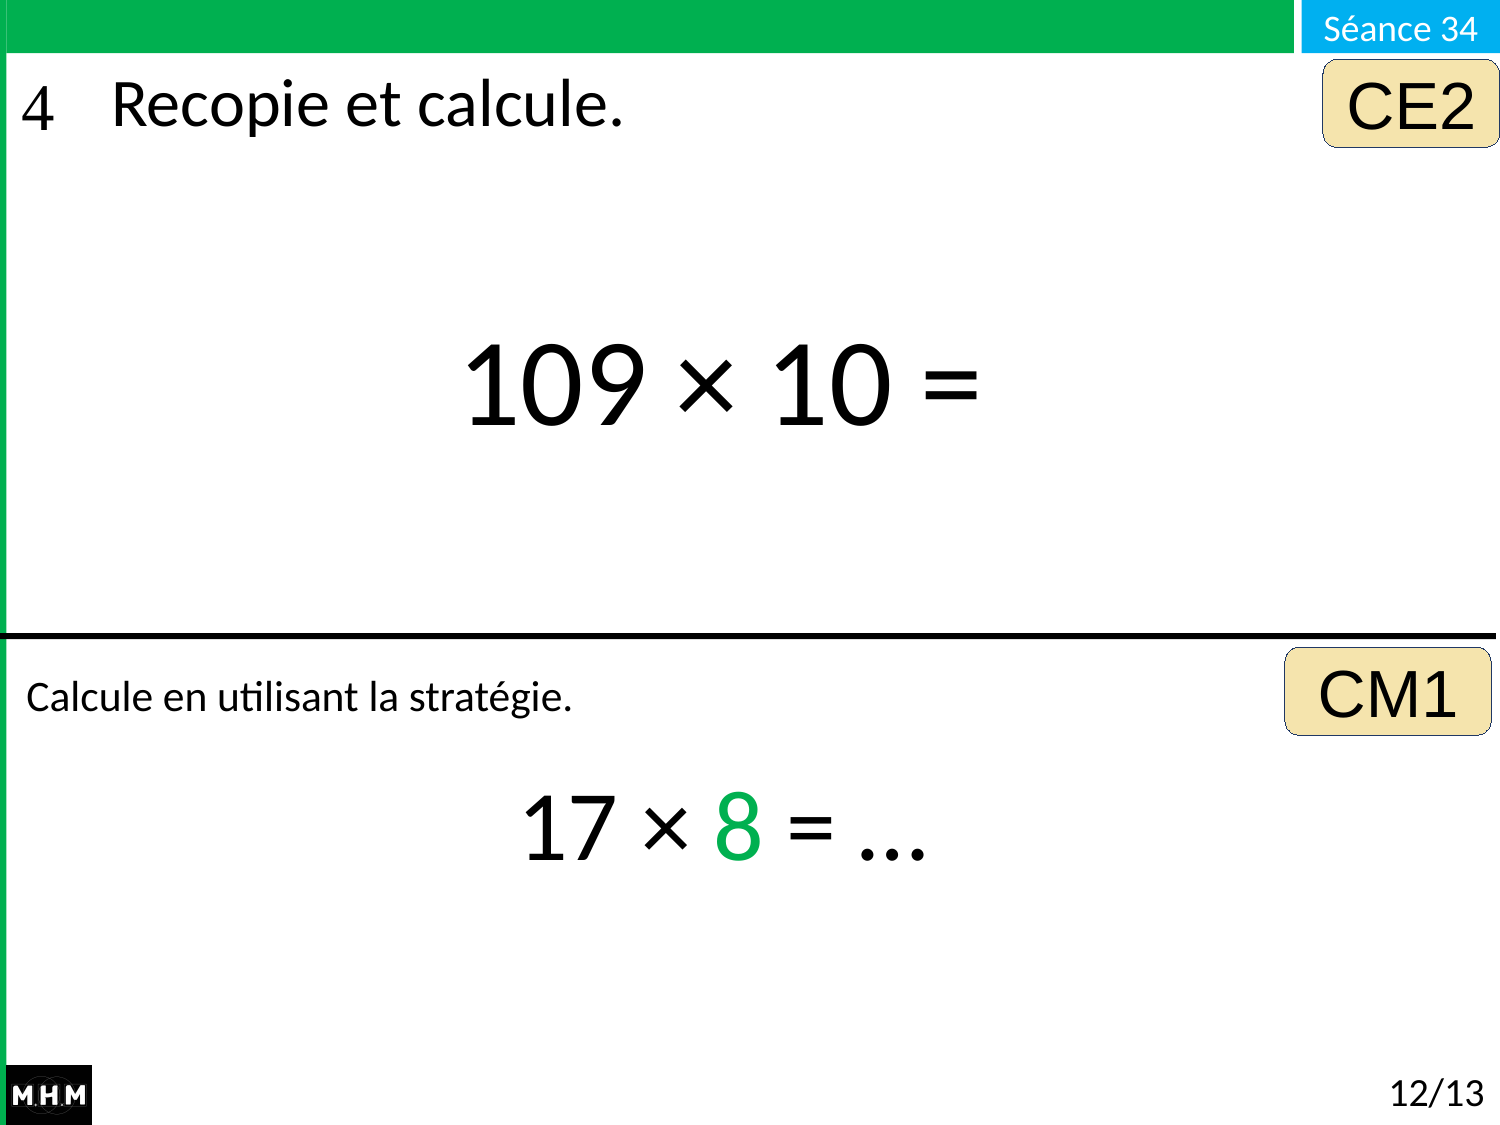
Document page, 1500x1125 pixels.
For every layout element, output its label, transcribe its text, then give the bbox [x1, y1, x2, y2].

picture [6, 1065, 92, 1125]
text_box 109 × 10 = [443, 292, 1243, 458]
text_box 17 × 8 = … [497, 752, 949, 888]
text_box Calcule en utilisant la stratégie. [11, 652, 661, 743]
text_box CE2 [1322, 59, 1500, 148]
title Recopie et calcule. [96, 60, 1391, 150]
list 12/13 [1373, 1064, 1500, 1125]
text_box CM1 [1284, 647, 1492, 736]
